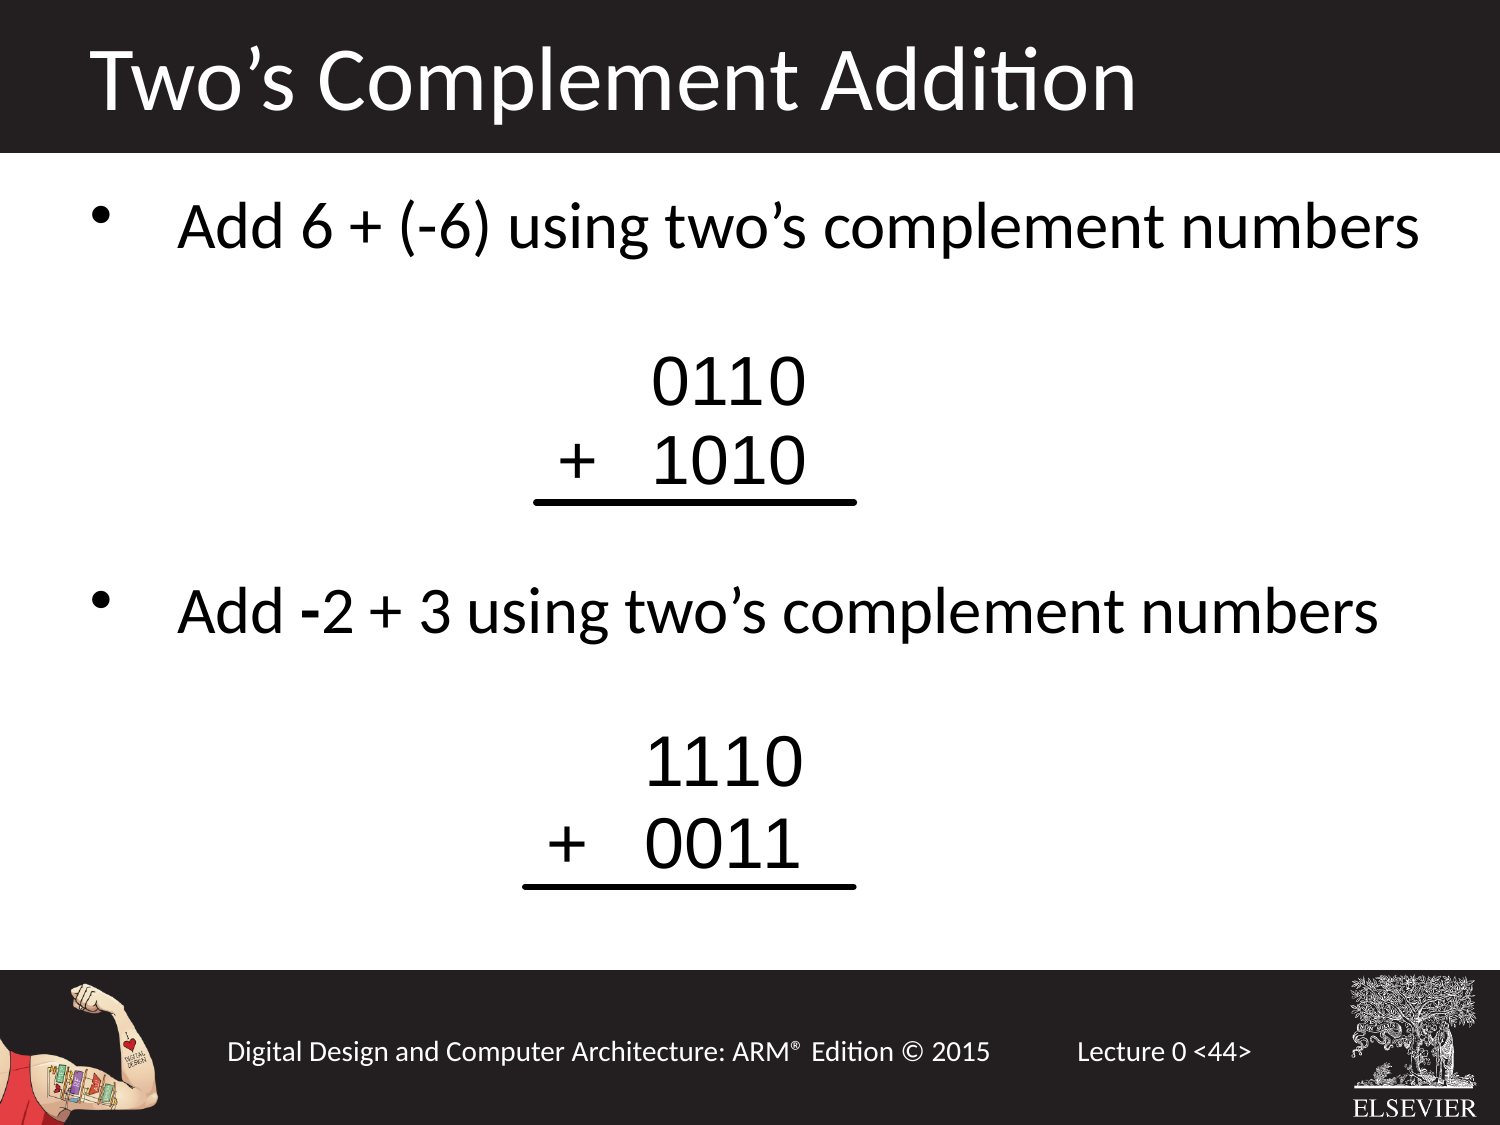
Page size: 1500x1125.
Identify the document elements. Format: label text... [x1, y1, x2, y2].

picture [0, 979, 163, 1125]
picture [1350, 974, 1477, 1117]
text_box Add 6 + (-6) using two’s complement numbers Add -2 + 3 using two’s complement numbers [75, 174, 1463, 1025]
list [487, 252, 871, 601]
text_box Two’s Complement Addition [75, 11, 1375, 136]
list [474, 628, 871, 988]
